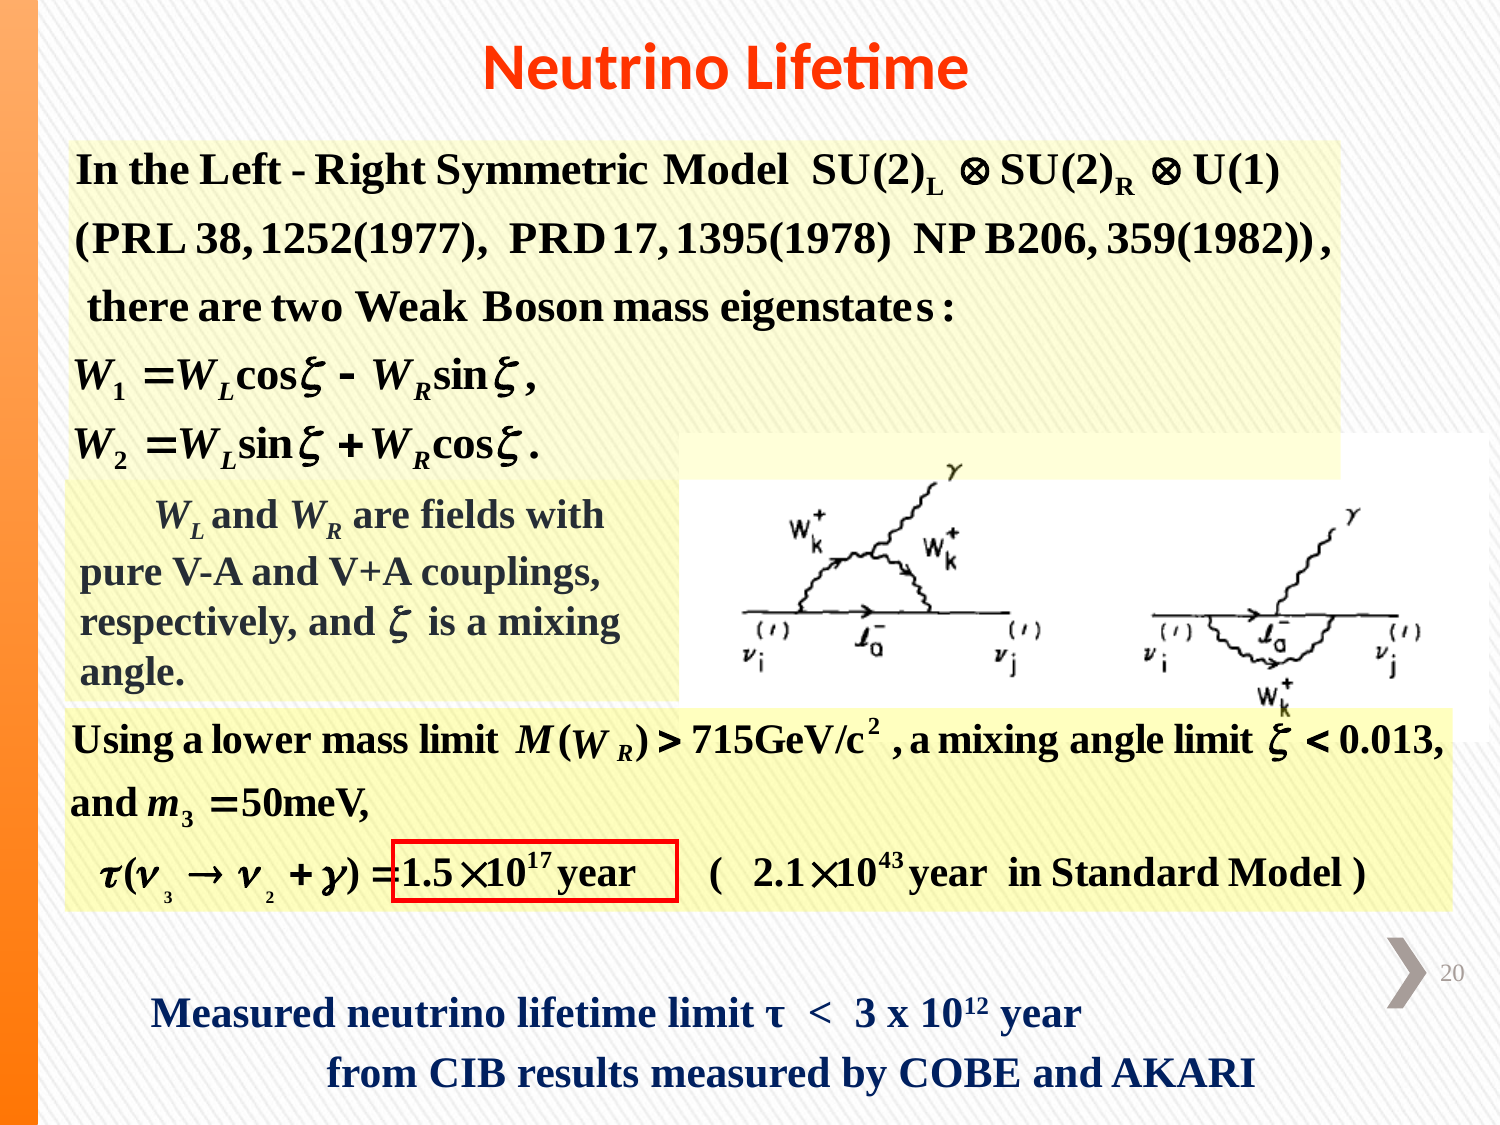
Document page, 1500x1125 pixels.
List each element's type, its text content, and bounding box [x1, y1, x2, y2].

slide_number 20 [1425, 941, 1488, 1002]
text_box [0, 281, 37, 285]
list Measured neutrino lifetime limit τ < 3 x 1012 year from CIB results measured by COBE and AKARI [135, 976, 1374, 1107]
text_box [68, 140, 1341, 480]
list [64, 707, 1453, 912]
picture [37, 0, 1500, 1125]
text_box WL and WR are fields with pure V-A and V+A couplings, respectively, and z is a mixing angle. [64, 489, 667, 702]
title Neutrino Lifetime [112, 27, 1341, 111]
